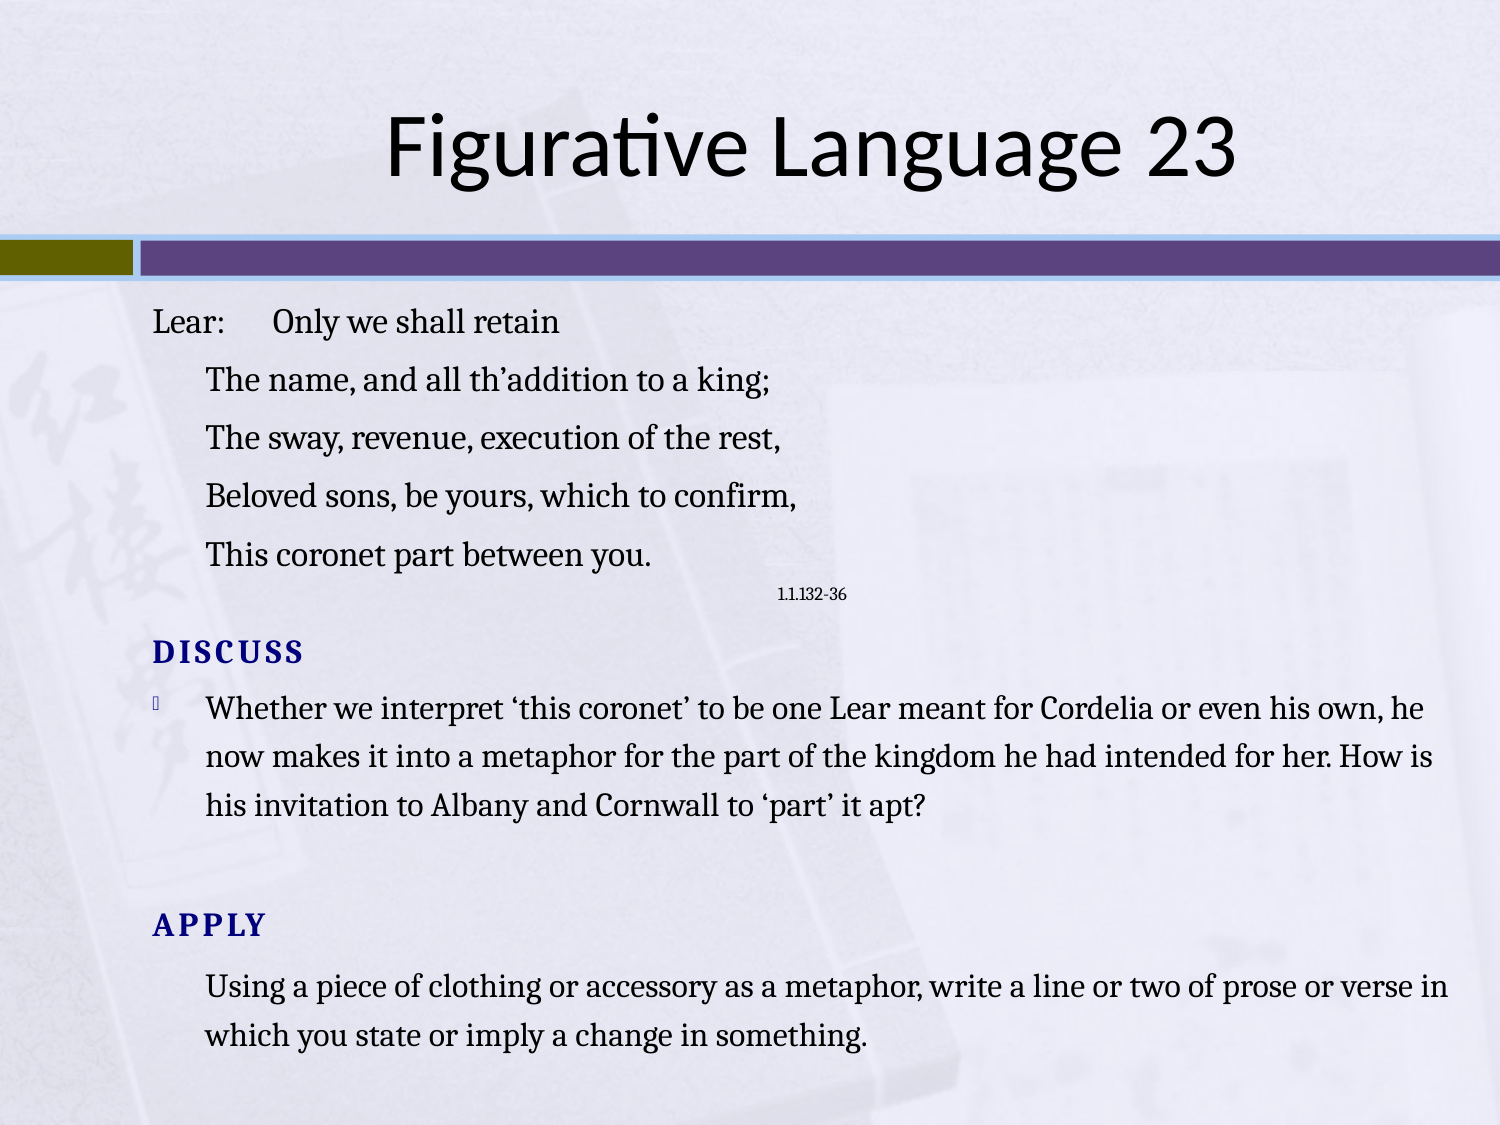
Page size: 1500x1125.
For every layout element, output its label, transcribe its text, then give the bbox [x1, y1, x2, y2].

title Figurative Language 23 [137, 46, 1488, 234]
list Lear: Only we shall retain The name, and all th’addition to a king; The sway, revenue, execution of the rest, Beloved sons, be yours, which to confirm, This coronet part between you. 1.1.132-36 DISCUSS Whether we interpret ‘this coronet’ to be one Lear meant for Cordelia or even his own, he now makes it into a metaphor for the part of the kingdom he had intended for her. How is his invitation to Albany and Cornwall to ‘part’ it apt? APPLY Using a piece of clothing or accessory as a metaphor, write a line or two of prose or verse in which you state or imply a change in something. [137, 281, 1488, 1076]
